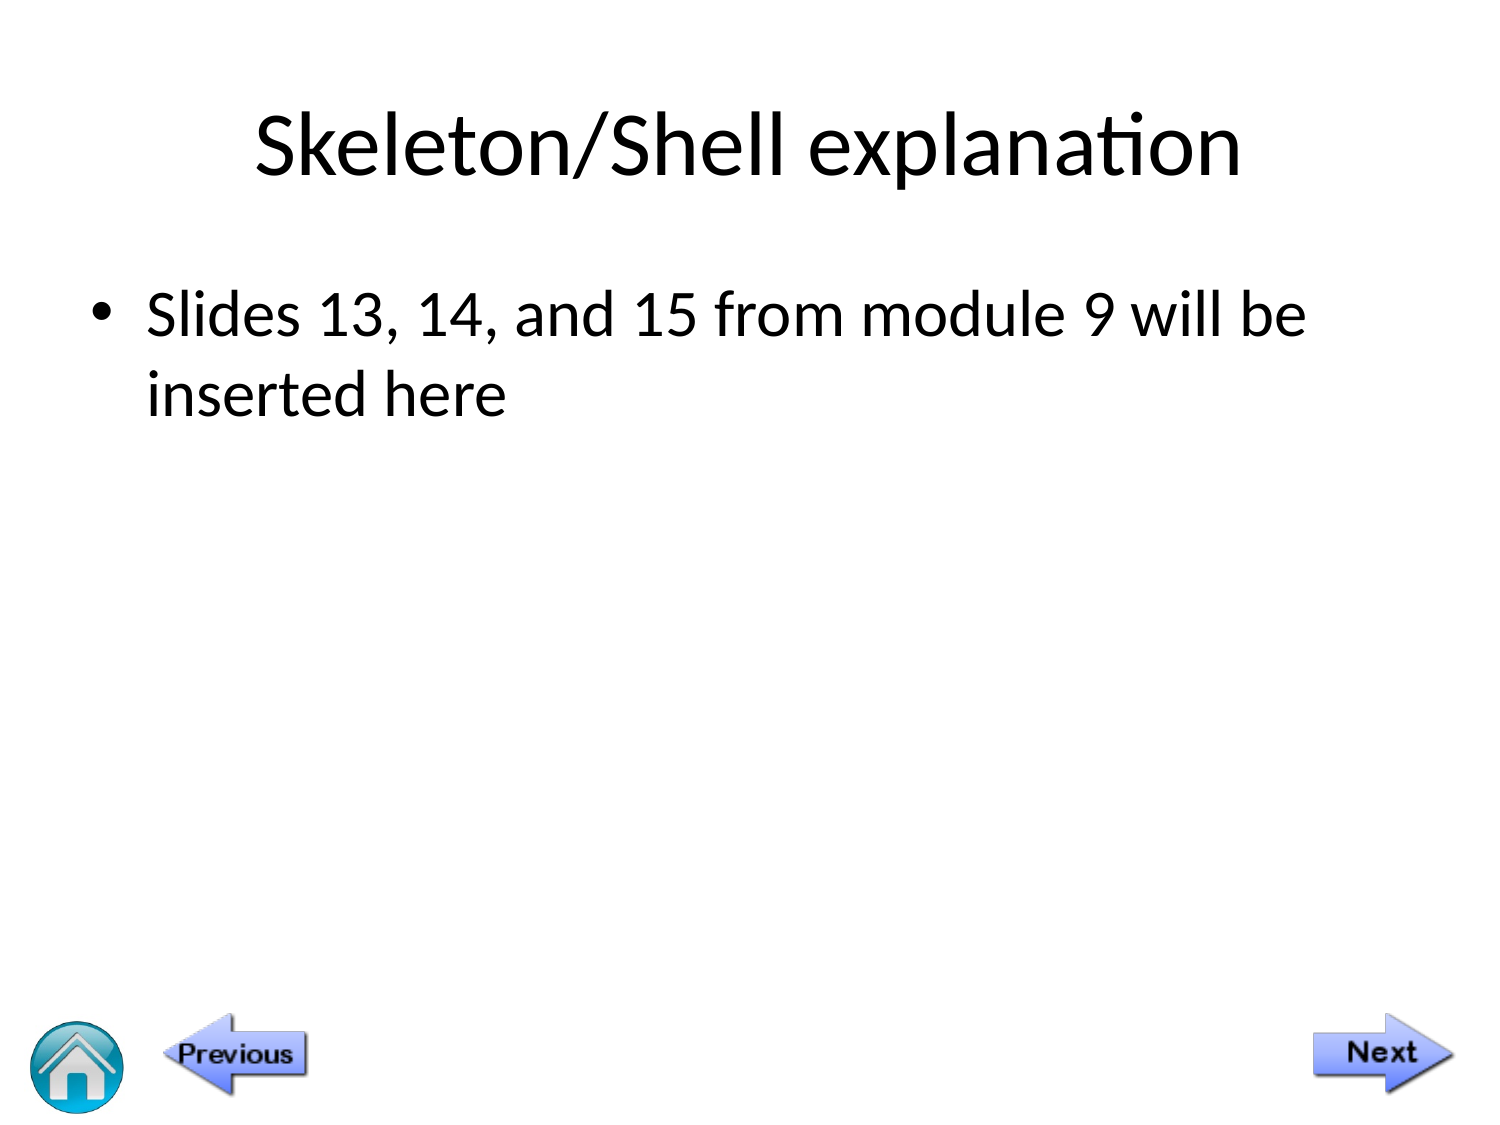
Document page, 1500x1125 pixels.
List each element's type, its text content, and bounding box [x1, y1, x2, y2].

picture [24, 1014, 129, 1118]
picture [1312, 1012, 1460, 1100]
picture [162, 1012, 313, 1102]
title Skeleton/Shell explanation [75, 45, 1425, 233]
list Slides 13, 14, and 15 from module 9 will be inserted here [75, 262, 1425, 1005]
